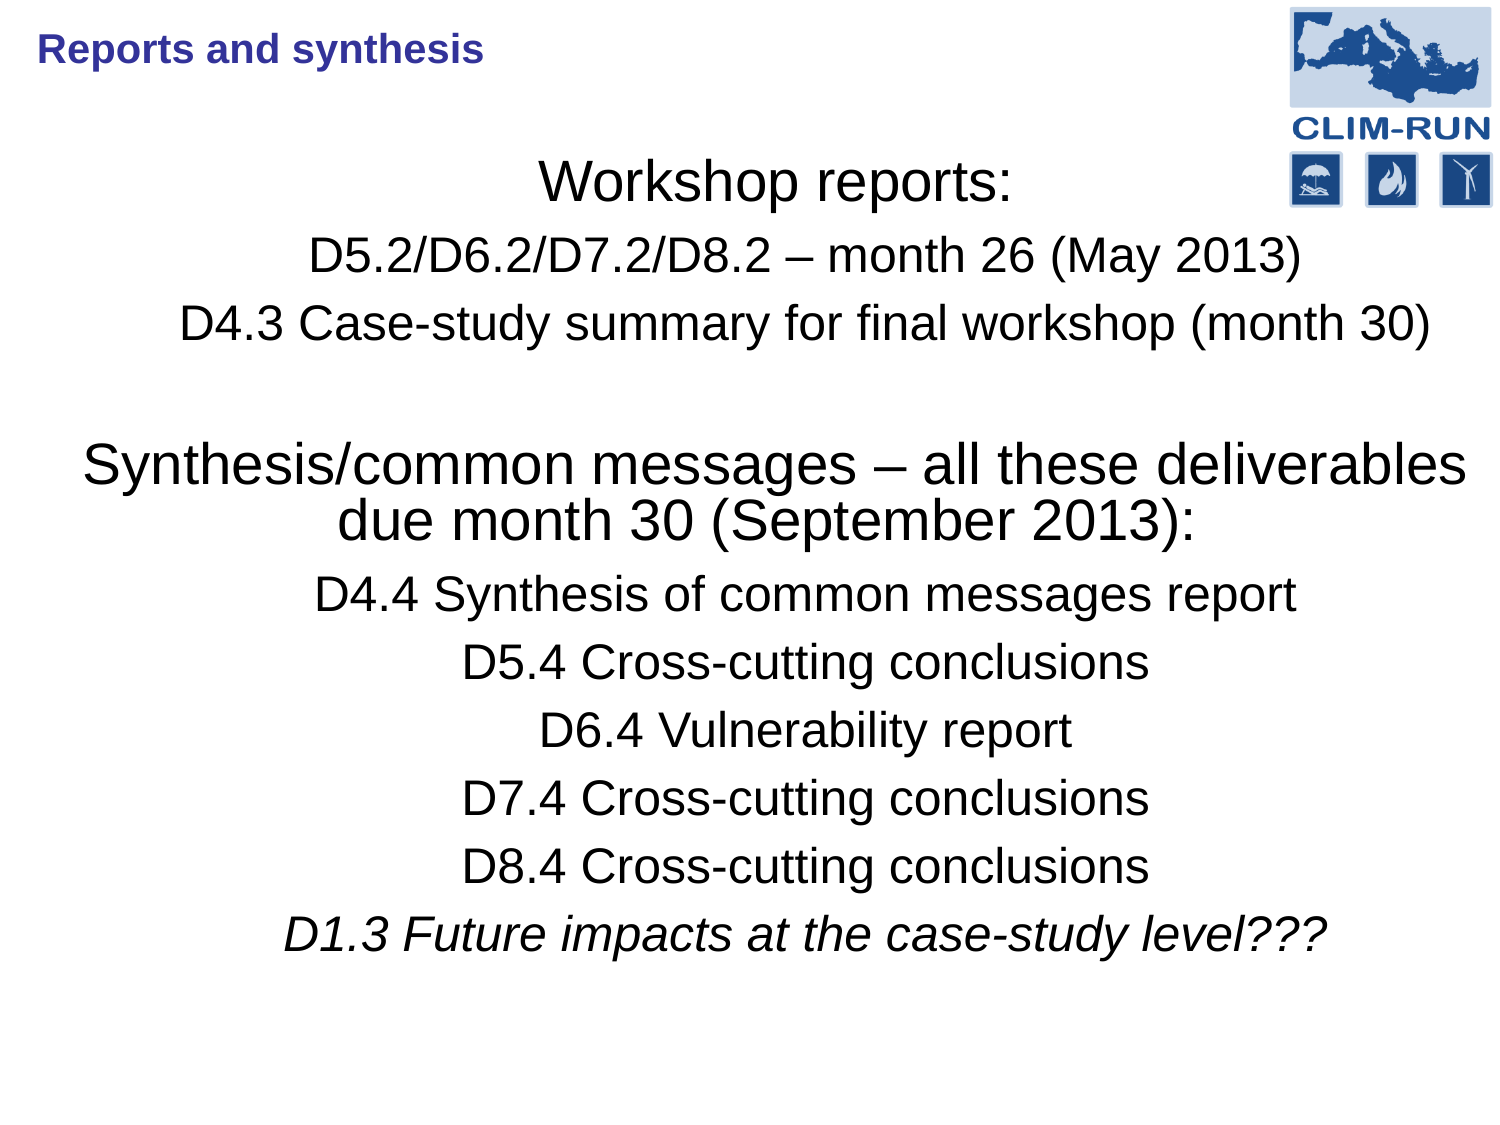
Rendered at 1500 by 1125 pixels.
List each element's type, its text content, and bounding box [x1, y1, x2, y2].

picture [1281, 0, 1500, 216]
text_box Reports and synthesis [22, 14, 500, 80]
subtitle Workshop reports: D5.2/D6.2/D7.2/D8.2 – month 26 (May 2013) D4.3 Case-study summary for final workshop (month 30) Synthesis/common messages – all these deliverables due month 30 (September 2013): D4.4 Synthesis of common messages report D5.4 Cross-cutting conclusions D6.4 Vulnerability report D7.4 Cross-cutting conclusions D8.4 Cross-cutting conclusions D1.3 Future impacts at the case-study level??? [36, 148, 1500, 901]
